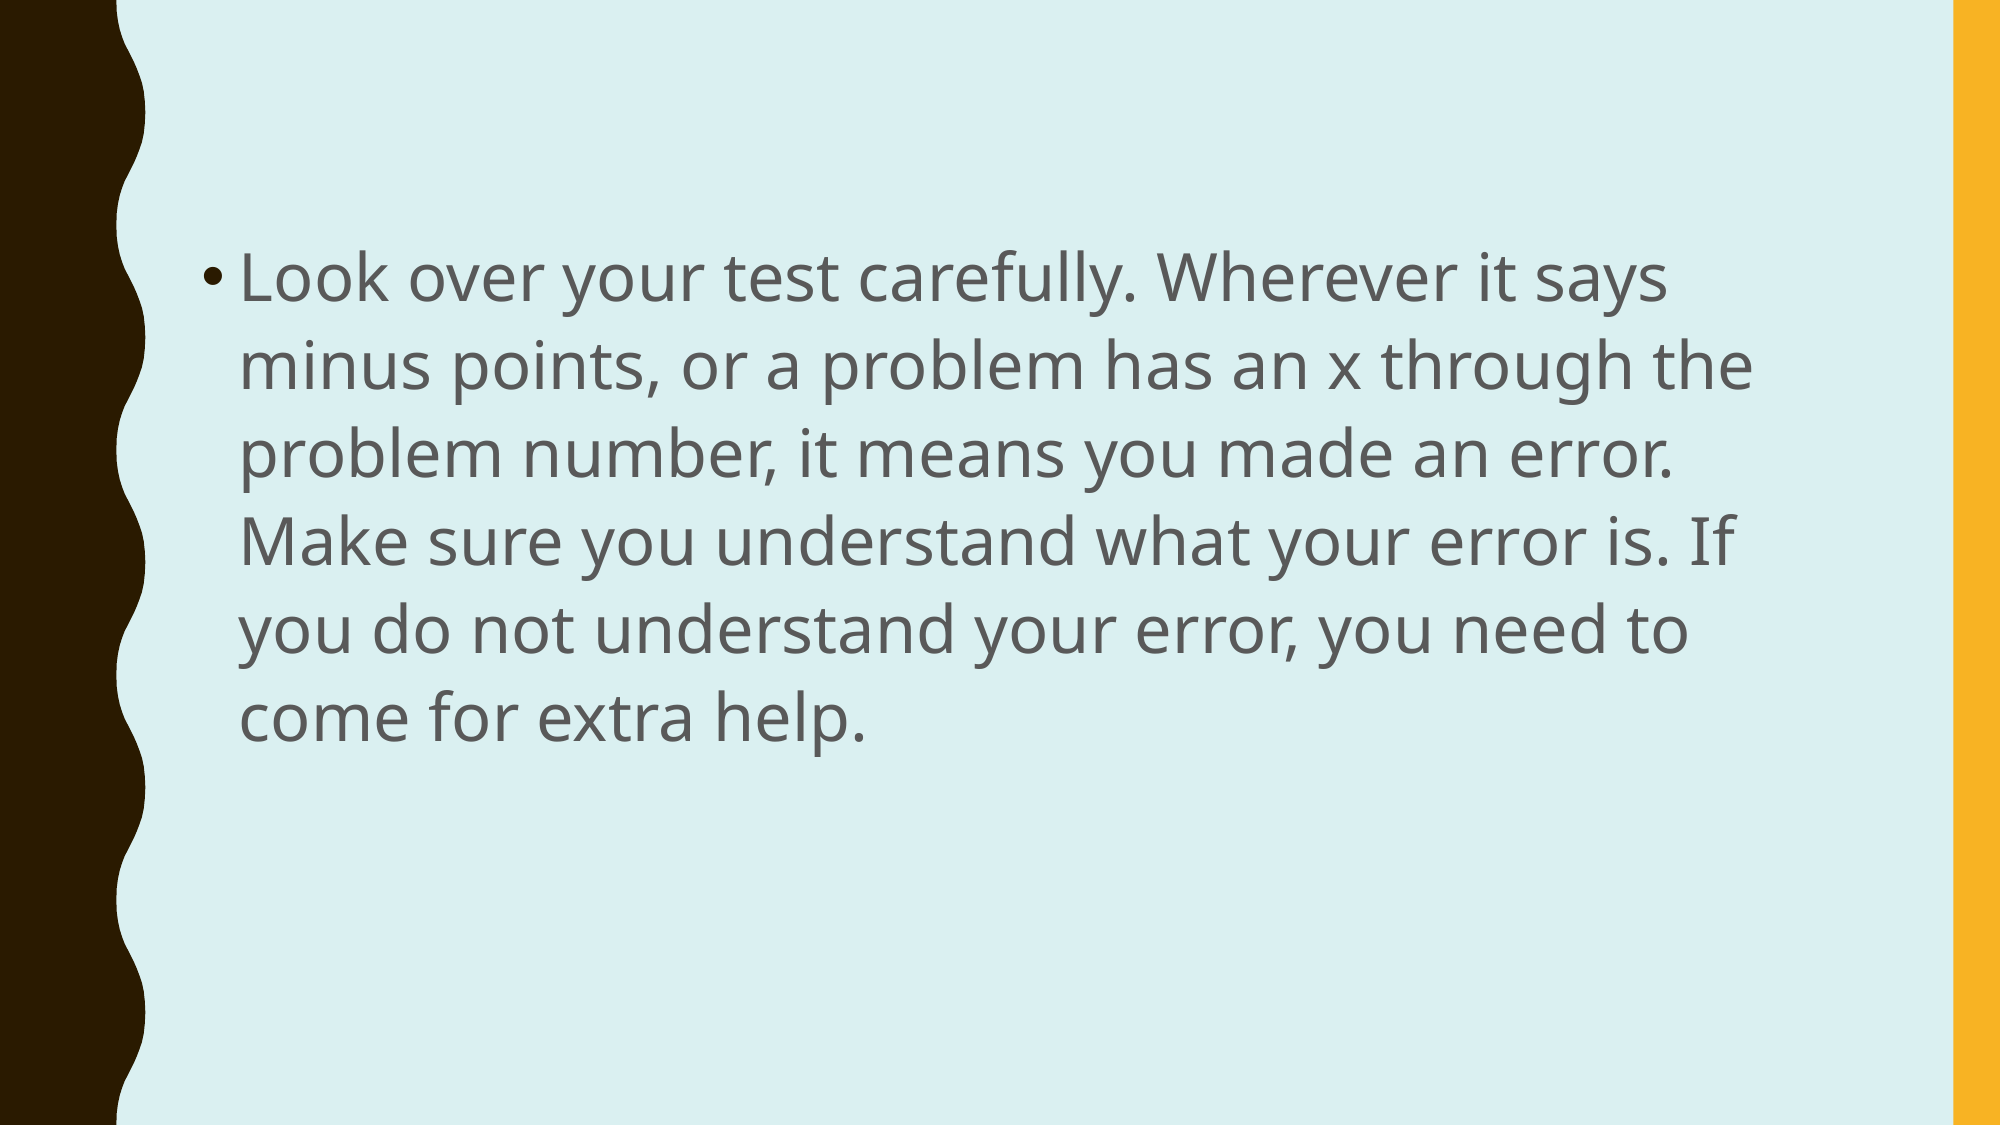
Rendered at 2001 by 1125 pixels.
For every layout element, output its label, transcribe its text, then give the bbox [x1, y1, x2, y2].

list Look over your test carefully. Wherever it says minus points, or a problem has an x through the problem number, it means you made an error. Make sure you understand what your error is. If you do not understand your error, you need to come for extra help. [186, 219, 1856, 809]
